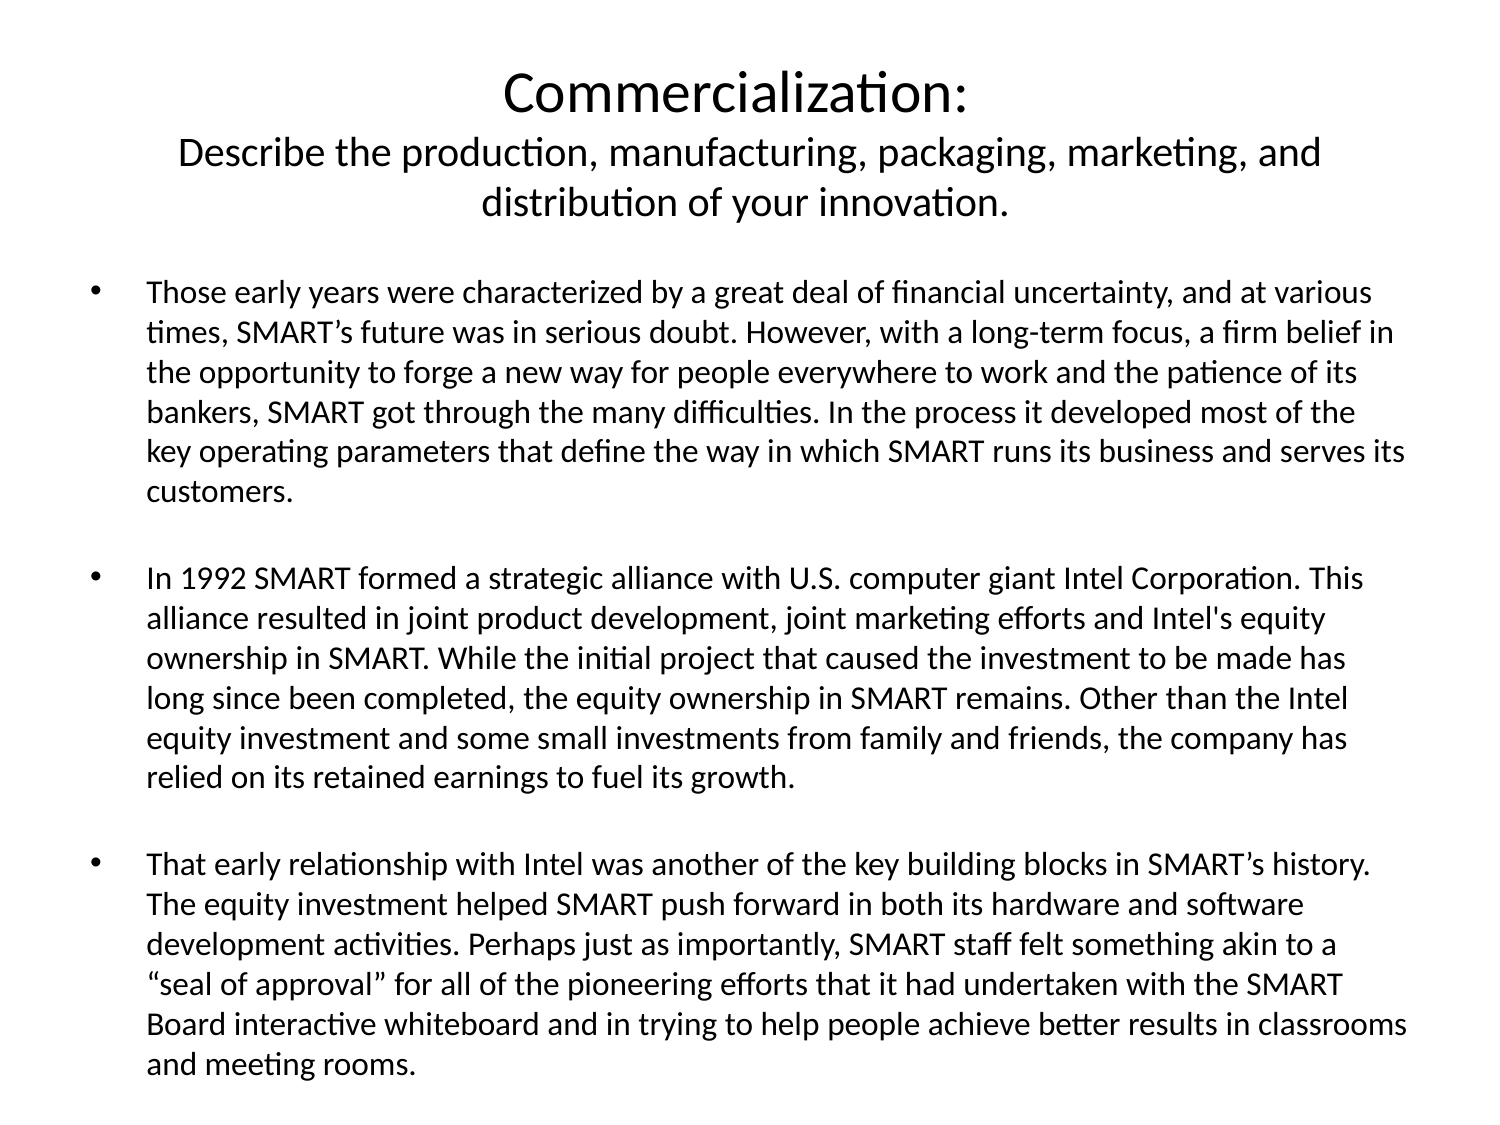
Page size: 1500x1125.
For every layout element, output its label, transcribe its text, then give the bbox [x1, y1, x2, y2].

title Commercialization: Describe the production, manufacturing, packaging, marketing, and distribution of your innovation. [75, 45, 1425, 233]
list Those early years were characterized by a great deal of financial uncertainty, and at various times, SMART’s future was in serious doubt. However, with a long-term focus, a firm belief in the opportunity to forge a new way for people everywhere to work and the patience of its bankers, SMART got through the many difficulties. In the process it developed most of the key operating parameters that define the way in which SMART runs its business and serves its customers. In 1992 SMART formed a strategic alliance with U.S. computer giant Intel Corporation. This alliance resulted in joint product development, joint marketing efforts and Intel's equity ownership in SMART. While the initial project that caused the investment to be made has long since been completed, the equity ownership in SMART remains. Other than the Intel equity investment and some small investments from family and friends, the company has relied on its retained earnings to fuel its growth. That early relationship with Intel was another of the key building blocks in SMART’s history. The equity investment helped SMART push forward in both its hardware and software development activities. Perhaps just as importantly, SMART staff felt something akin to a “seal of approval” for all of the pioneering efforts that it had undertaken with the SMART Board interactive whiteboard and in trying to help people achieve better results in classrooms and meeting rooms. [75, 262, 1425, 1005]
